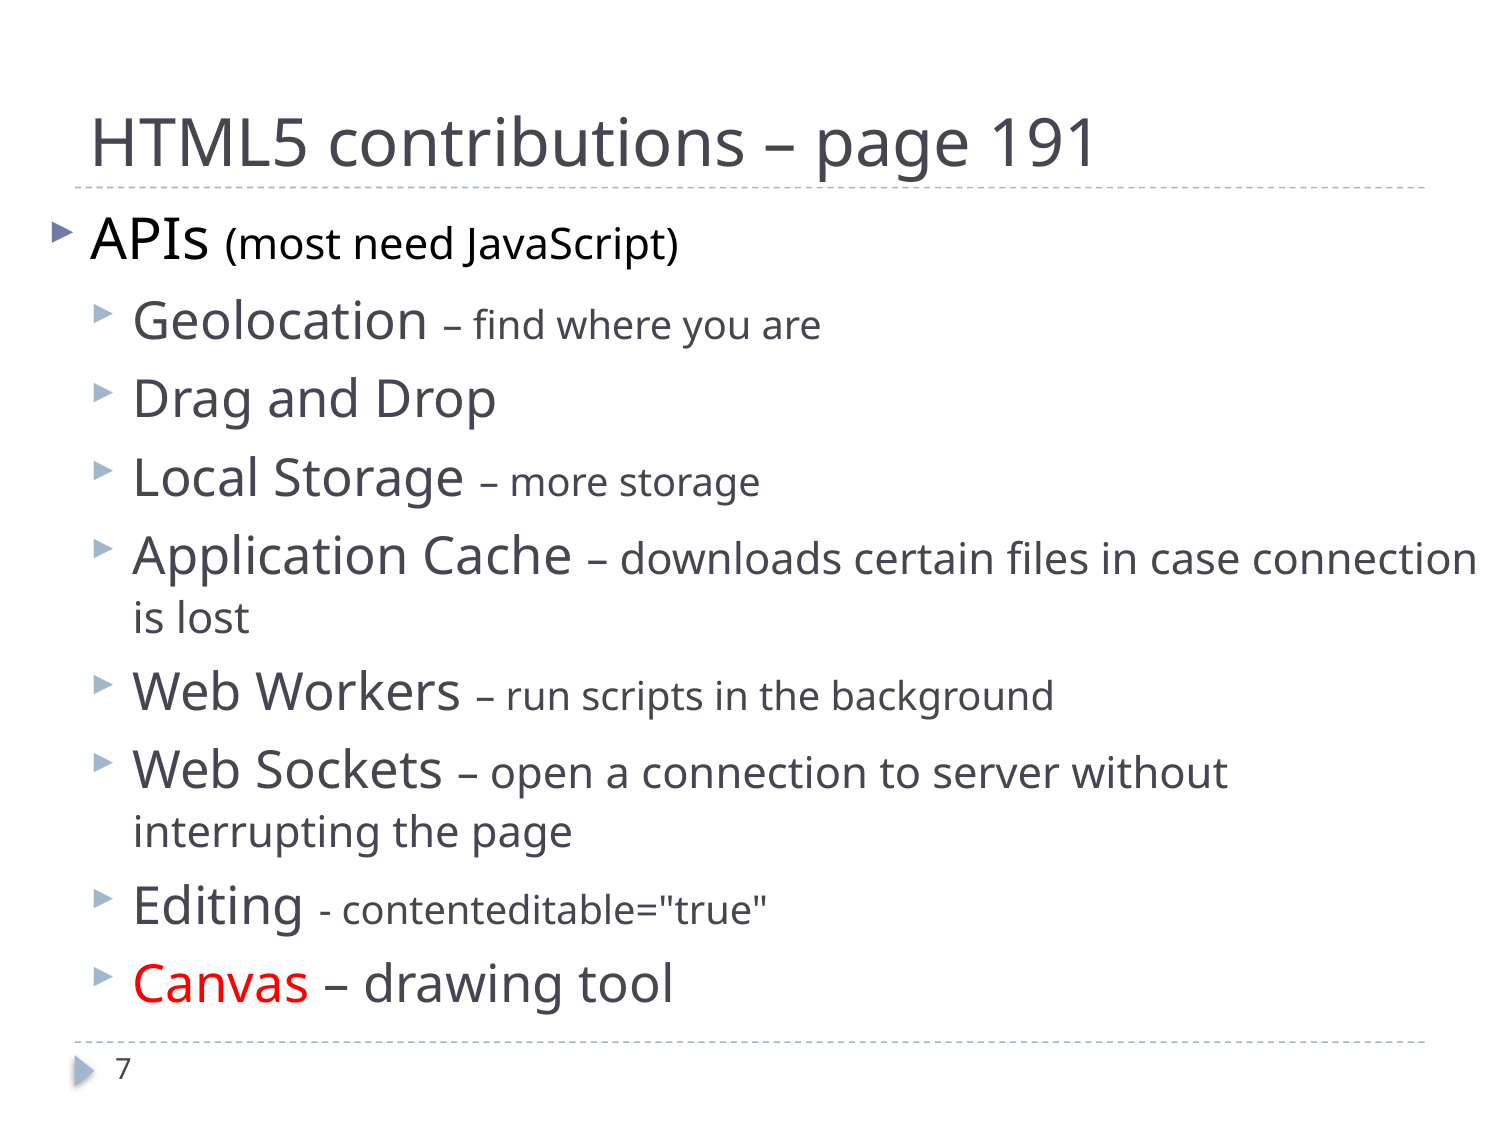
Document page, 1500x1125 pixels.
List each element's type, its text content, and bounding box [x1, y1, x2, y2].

list APIs (most need JavaScript) Geolocation – find where you are Drag and Drop Local Storage – more storage Application Cache – downloads certain files in case connection is lost Web Workers – run scripts in the background Web Sockets – open a connection to server without interrupting the page Editing - contenteditable="true" Canvas – drawing tool [33, 187, 1496, 1025]
title HTML5 contributions – page 191 [75, 24, 1425, 187]
slide_number 7 [100, 1042, 426, 1103]
